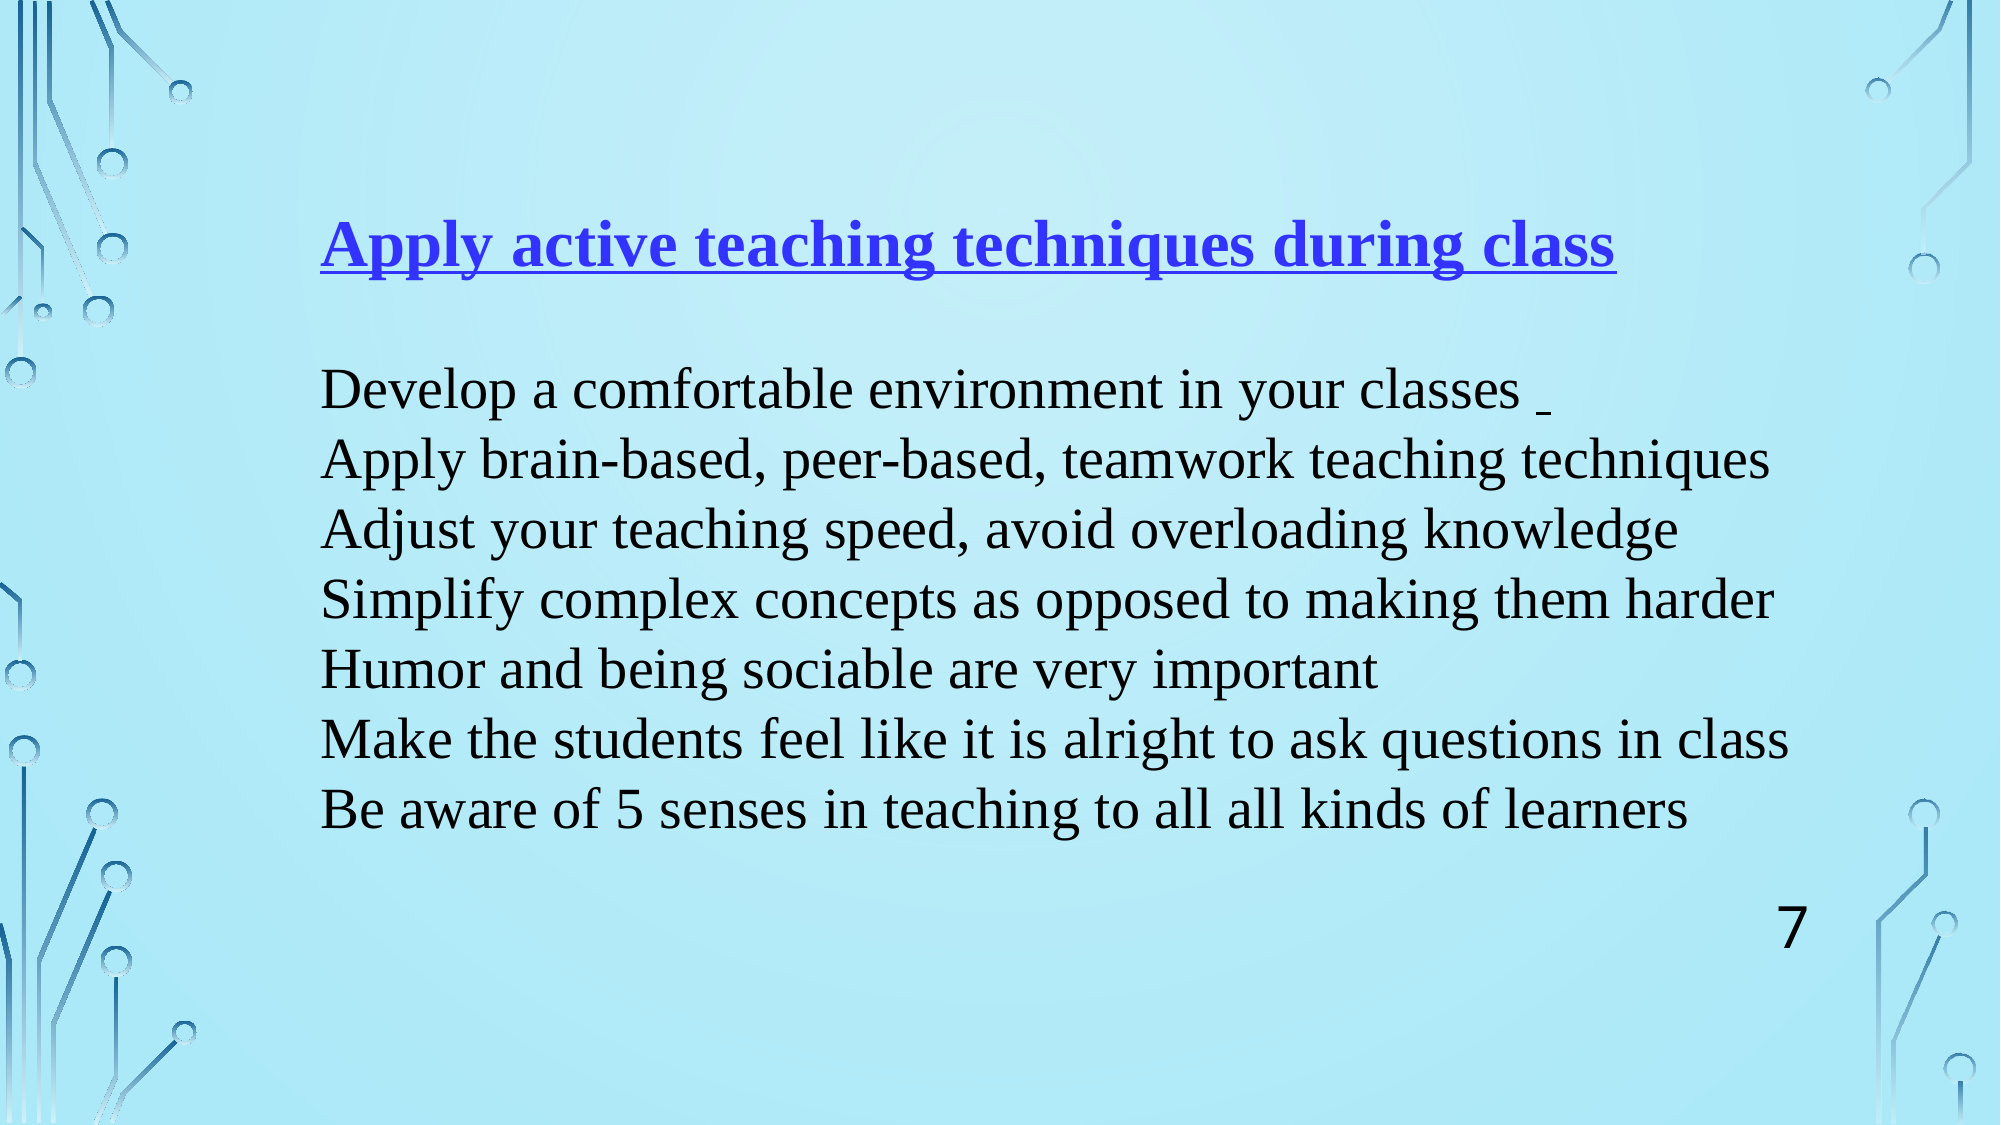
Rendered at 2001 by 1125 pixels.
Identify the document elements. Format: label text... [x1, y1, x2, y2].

text_box Apply active teaching techniques during class Develop a comfortable environment in your classes Apply brain-based, peer-based, teamwork teaching techniques Adjust your teaching speed, avoid overloading knowledge Simplify complex concepts as opposed to making them harder Humor and being sociable are very important Make the students feel like it is alright to ask questions in class Be aware of 5 senses in teaching to all all kinds of learners [305, 192, 1858, 918]
text_box 7 [1761, 882, 1912, 968]
